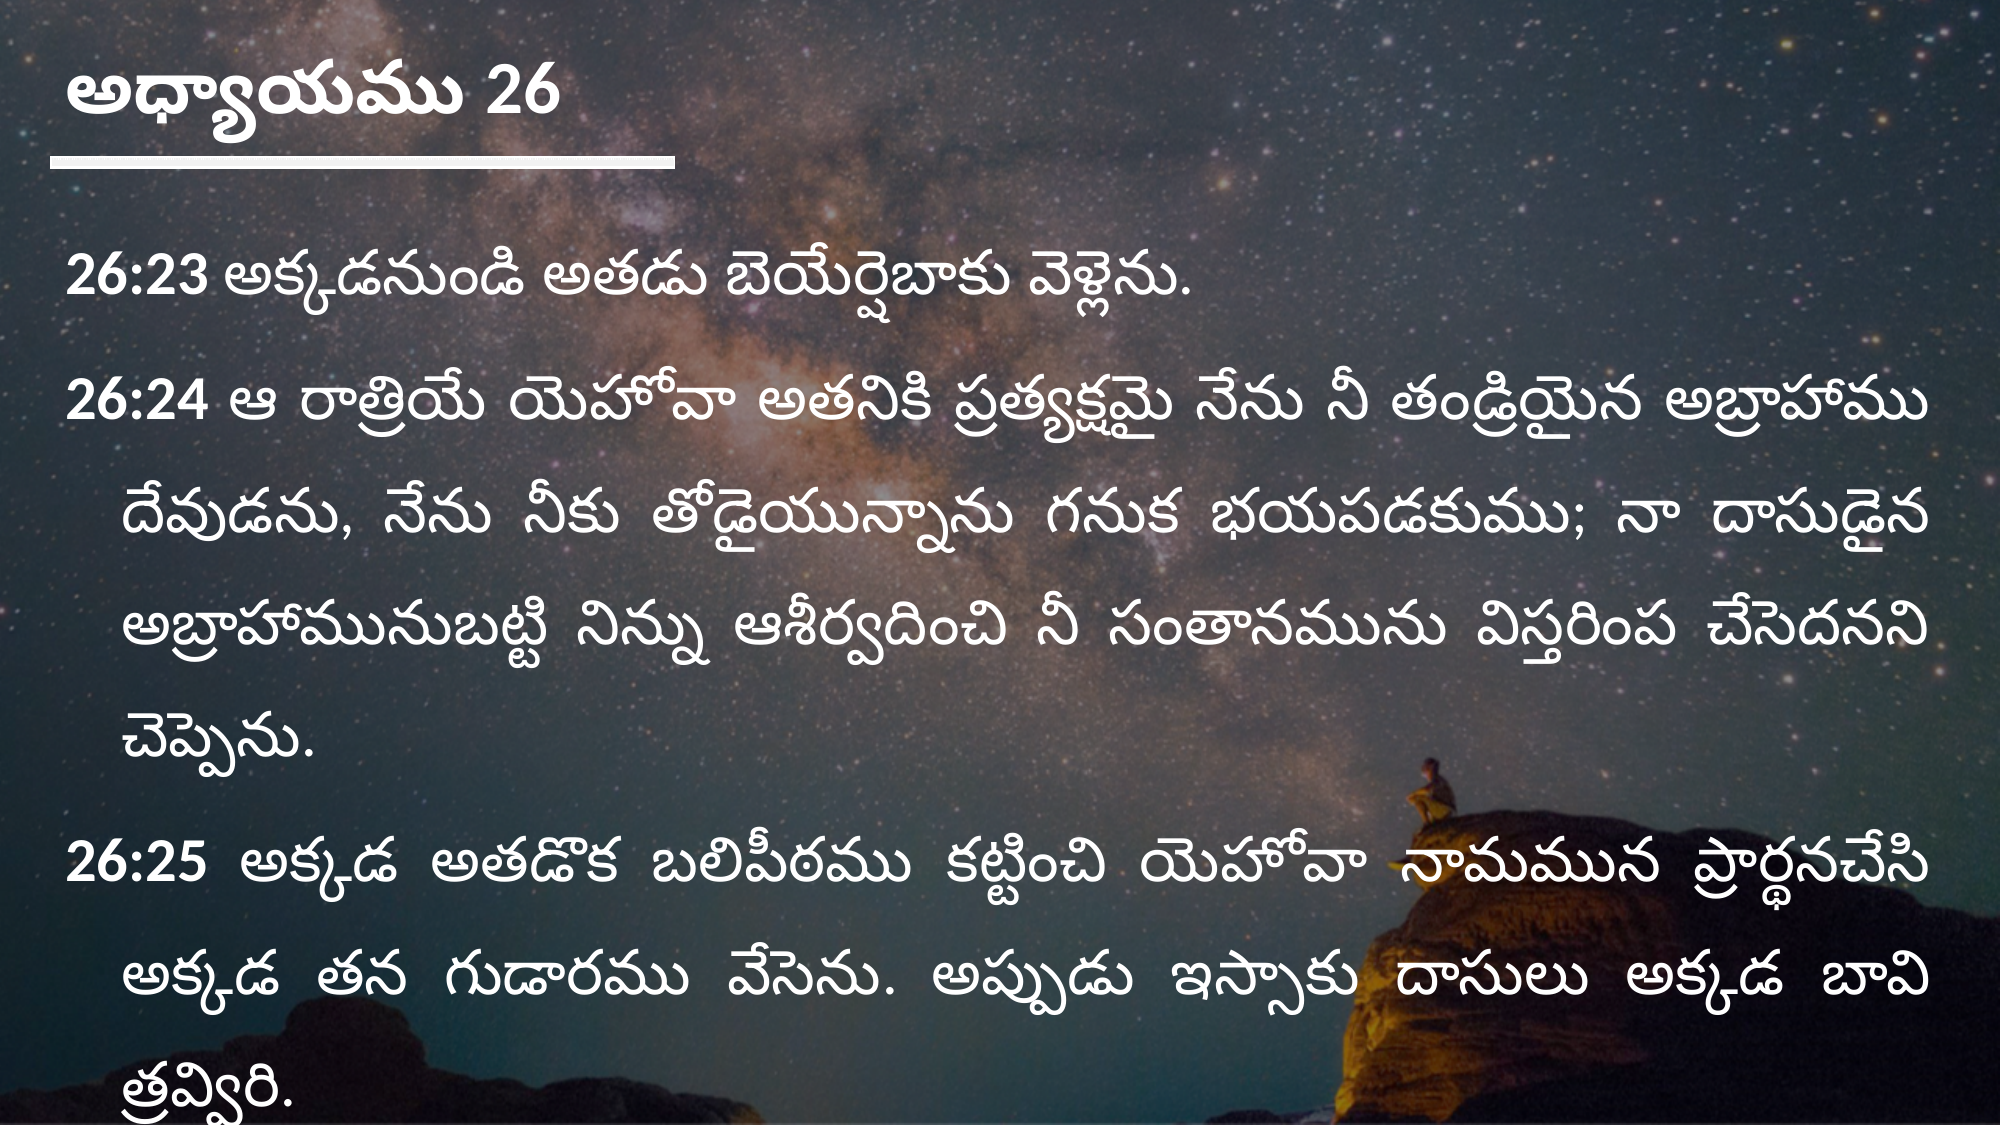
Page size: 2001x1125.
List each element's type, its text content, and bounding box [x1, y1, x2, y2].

picture [0, 0, 2000, 1125]
list 26:23 అక్కడనుండి అతడు బెయేర్షెబాకు వెళ్లెను. 26:24 ఆ రాత్రియే యెహోవా అతనికి ప్రత్యక్షమై నేను నీ తండ్రియైన అబ్రాహాము దేవుడను, నేను నీకు తోడైయున్నాను గనుక భయపడకుము; నా దాసుడైన అబ్రాహామునుబట్టి నిన్ను ఆశీర్వదించి నీ సంతానమును విస్తరింప చేసెదనని చెప్పెను. 26:25 అక్కడ అతడొక బలిపీఠము కట్టించి యెహోవా నామమున ప్రార్థనచేసి అక్కడ తన గుడారము వేసెను. అప్పుడు ఇస్సాకు దాసులు అక్కడ బావి త్రవ్విరి. [50, 187, 1946, 1063]
title అధ్యాయము 26 [50, 0, 1925, 167]
